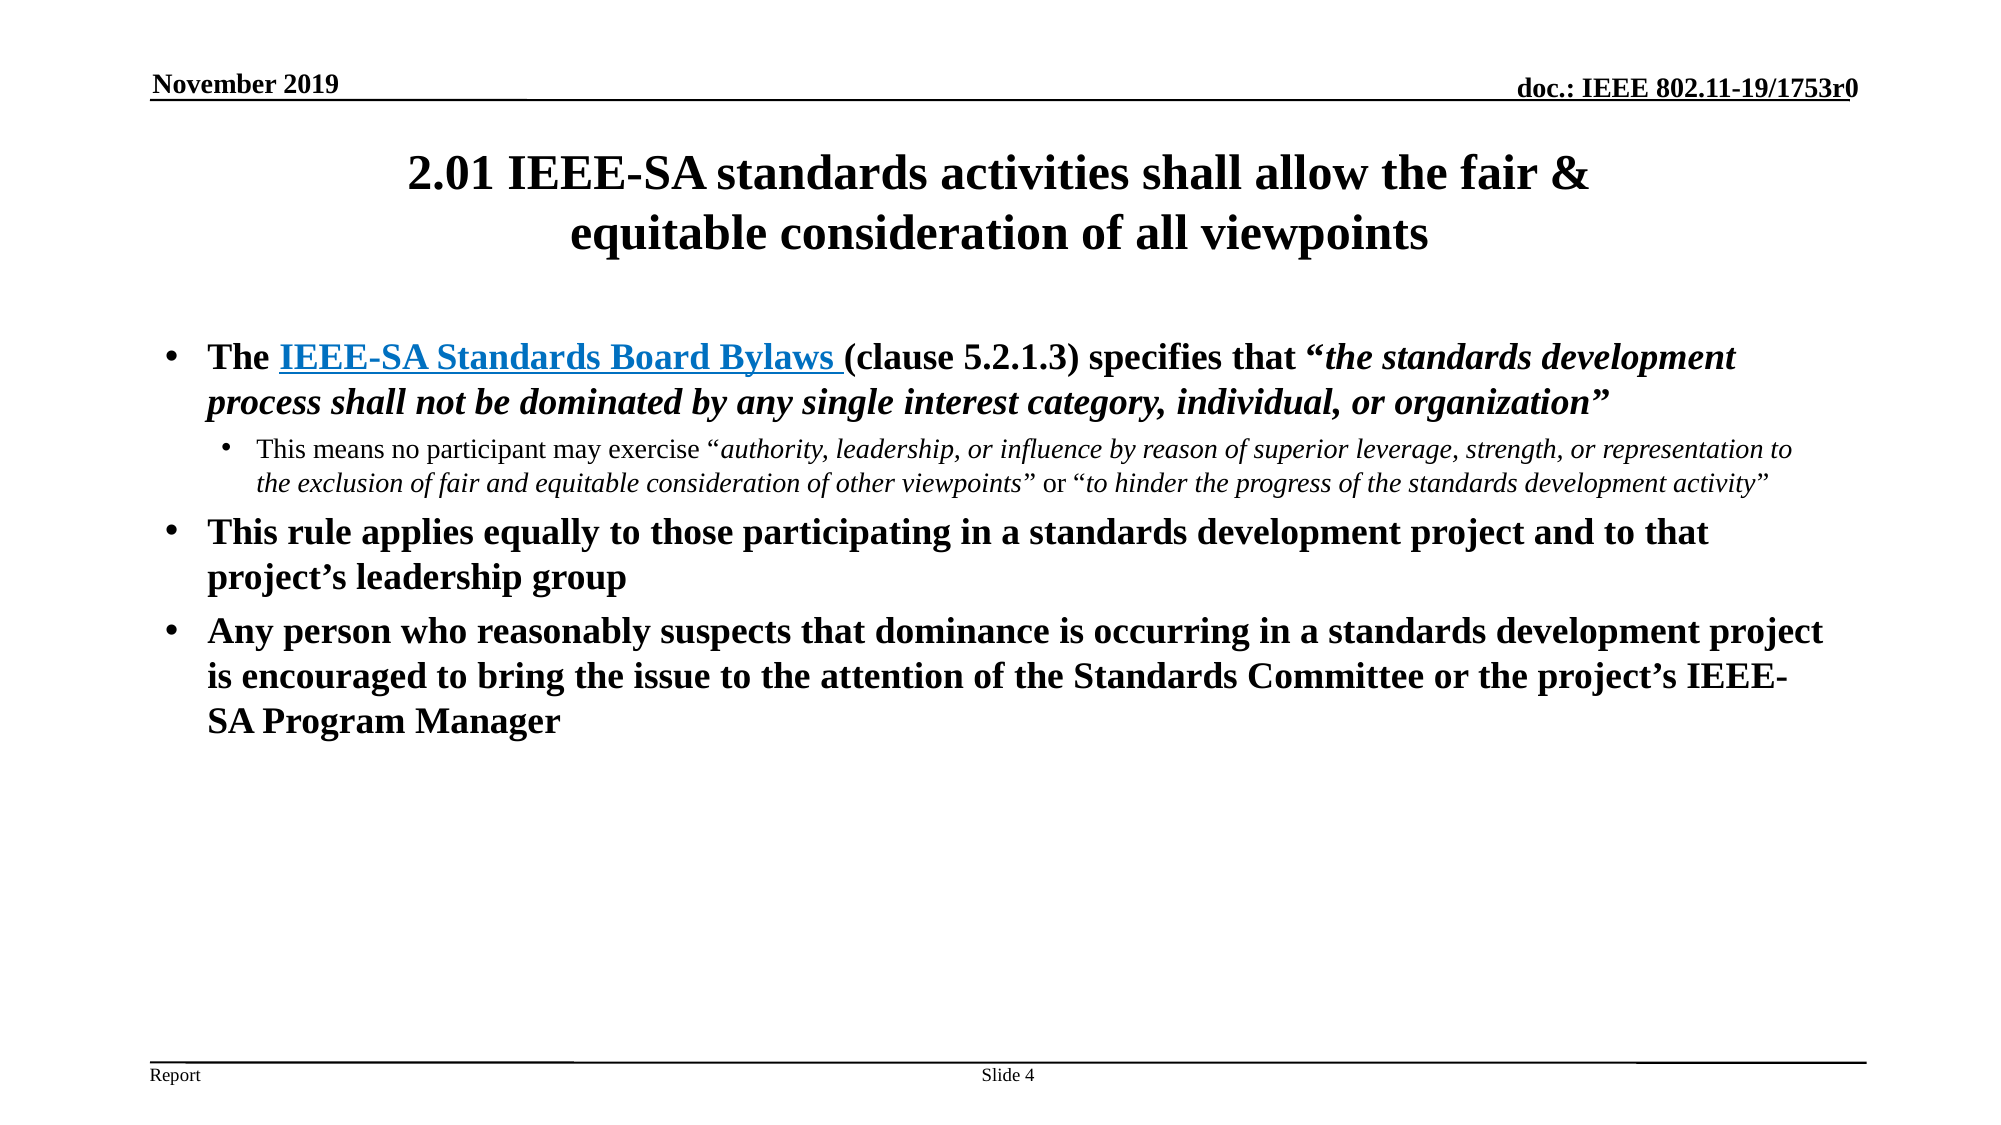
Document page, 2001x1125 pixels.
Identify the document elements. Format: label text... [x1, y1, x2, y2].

title 2.01 IEEE-SA standards activities shall allow the fair & equitable consideration of all viewpoints [149, 112, 1850, 288]
list The IEEE-SA Standards Board Bylaws (clause 5.2.1.3) specifies that “the standards development process shall not be dominated by any single interest category, individual, or organization” This means no participant may exercise “authority, leadership, or influence by reason of superior leverage, strength, or representation to the exclusion of fair and equitable consideration of other viewpoints” or “to hinder the progress of the standards development activity” This rule applies equally to those participating in a standards development project and to that project’s leadership group Any person who reasonably suspects that dominance is occurring in a standards development project is encouraged to bring the issue to the attention of the Standards Committee or the project’s IEEE-SA Program Manager [149, 324, 1850, 1000]
footer [1171, 1061, 1869, 1093]
slide_number Slide 4 [950, 1061, 1067, 1123]
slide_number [152, 54, 563, 100]
